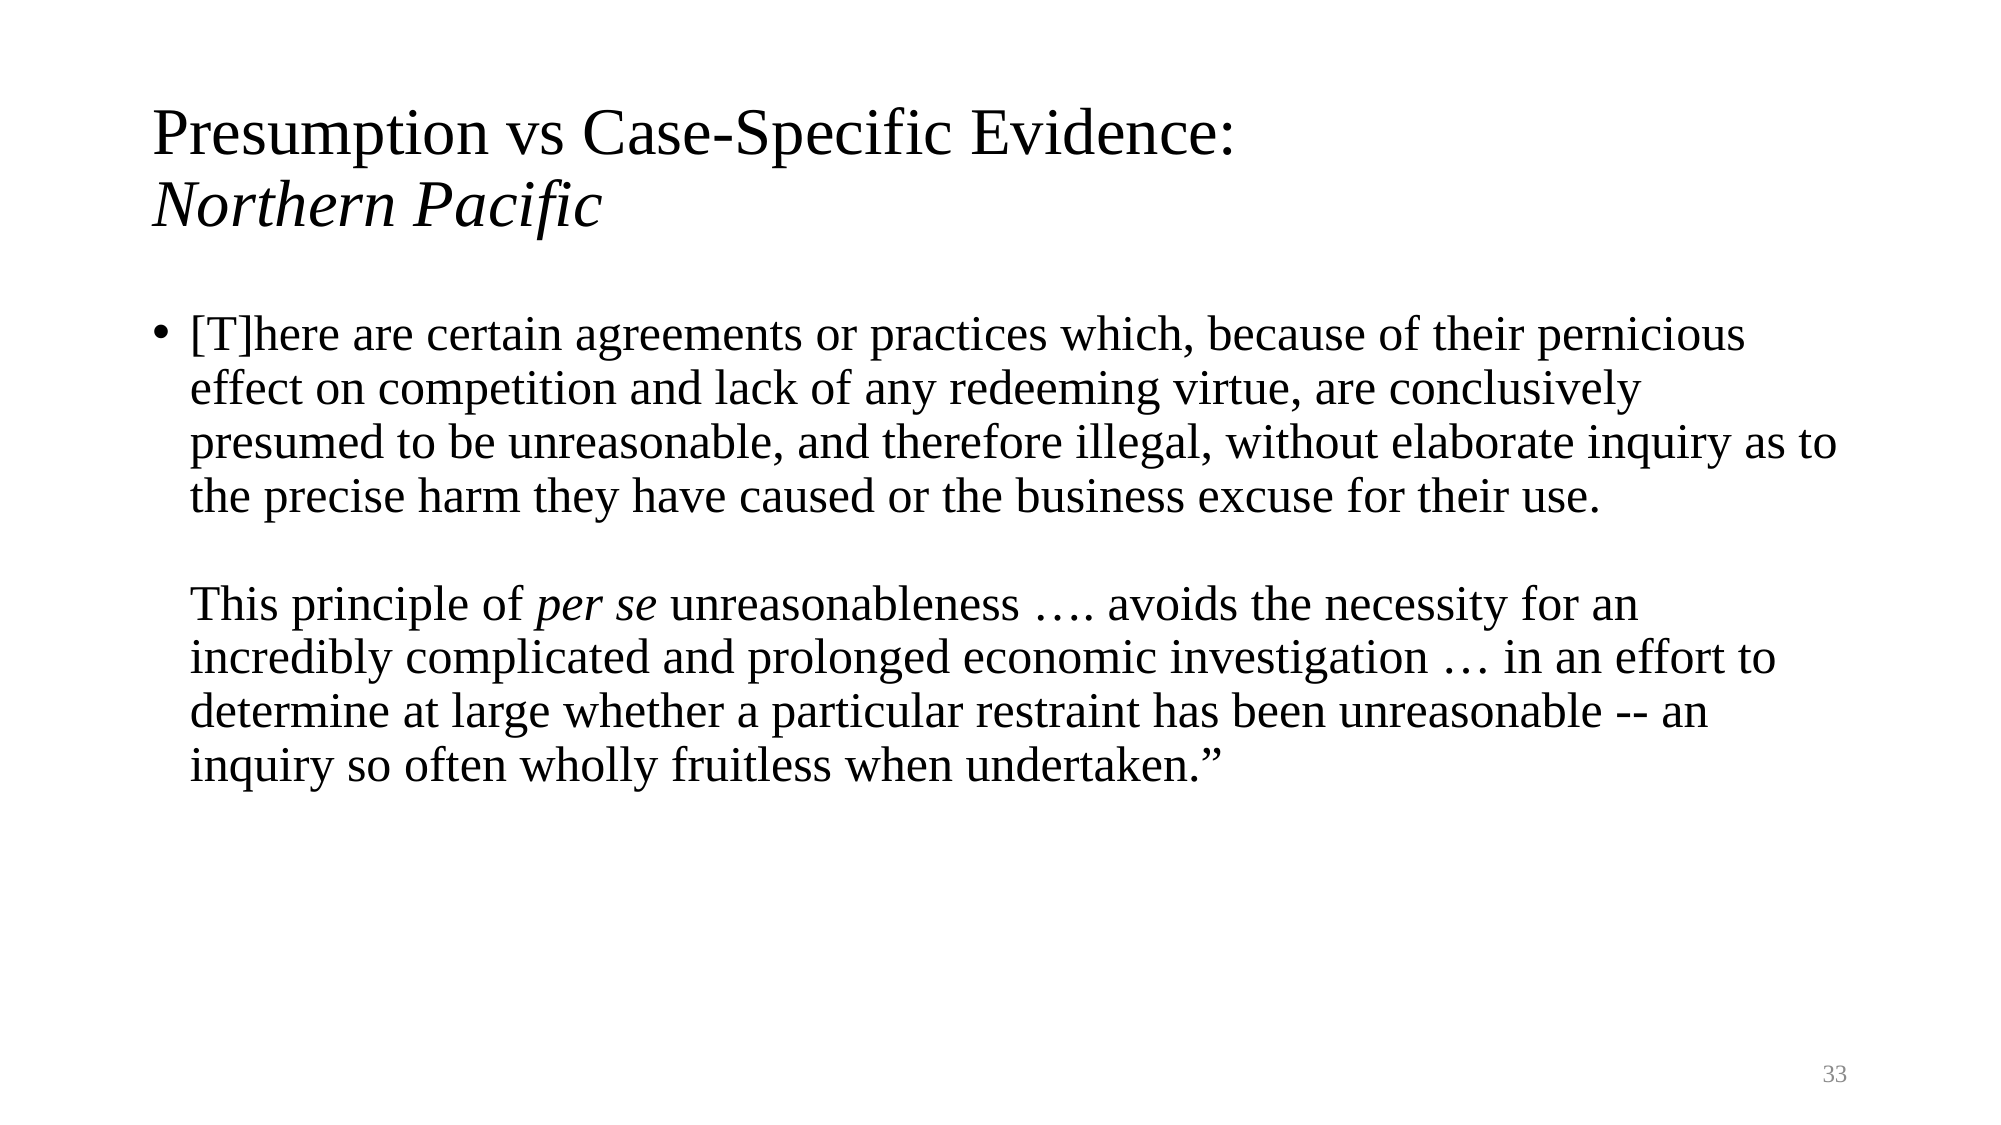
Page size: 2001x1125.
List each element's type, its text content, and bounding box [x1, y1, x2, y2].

list [T]here are certain agreements or practices which, because of their pernicious effect on competition and lack of any redeeming virtue, are conclusively presumed to be unreasonable, and therefore illegal, without elaborate inquiry as to the precise harm they have caused or the business excuse for their use. This principle of per se unreasonableness …. avoids the necessity for an incredibly complicated and prolonged economic investigation … in an effort to determine at large whether a particular restraint has been unreasonable -- an inquiry so often wholly fruitless when undertaken.” [137, 299, 1863, 1014]
slide_number 33 [1412, 1042, 1863, 1103]
title Presumption vs Case-Specific Evidence: Northern Pacific [137, 59, 1863, 278]
